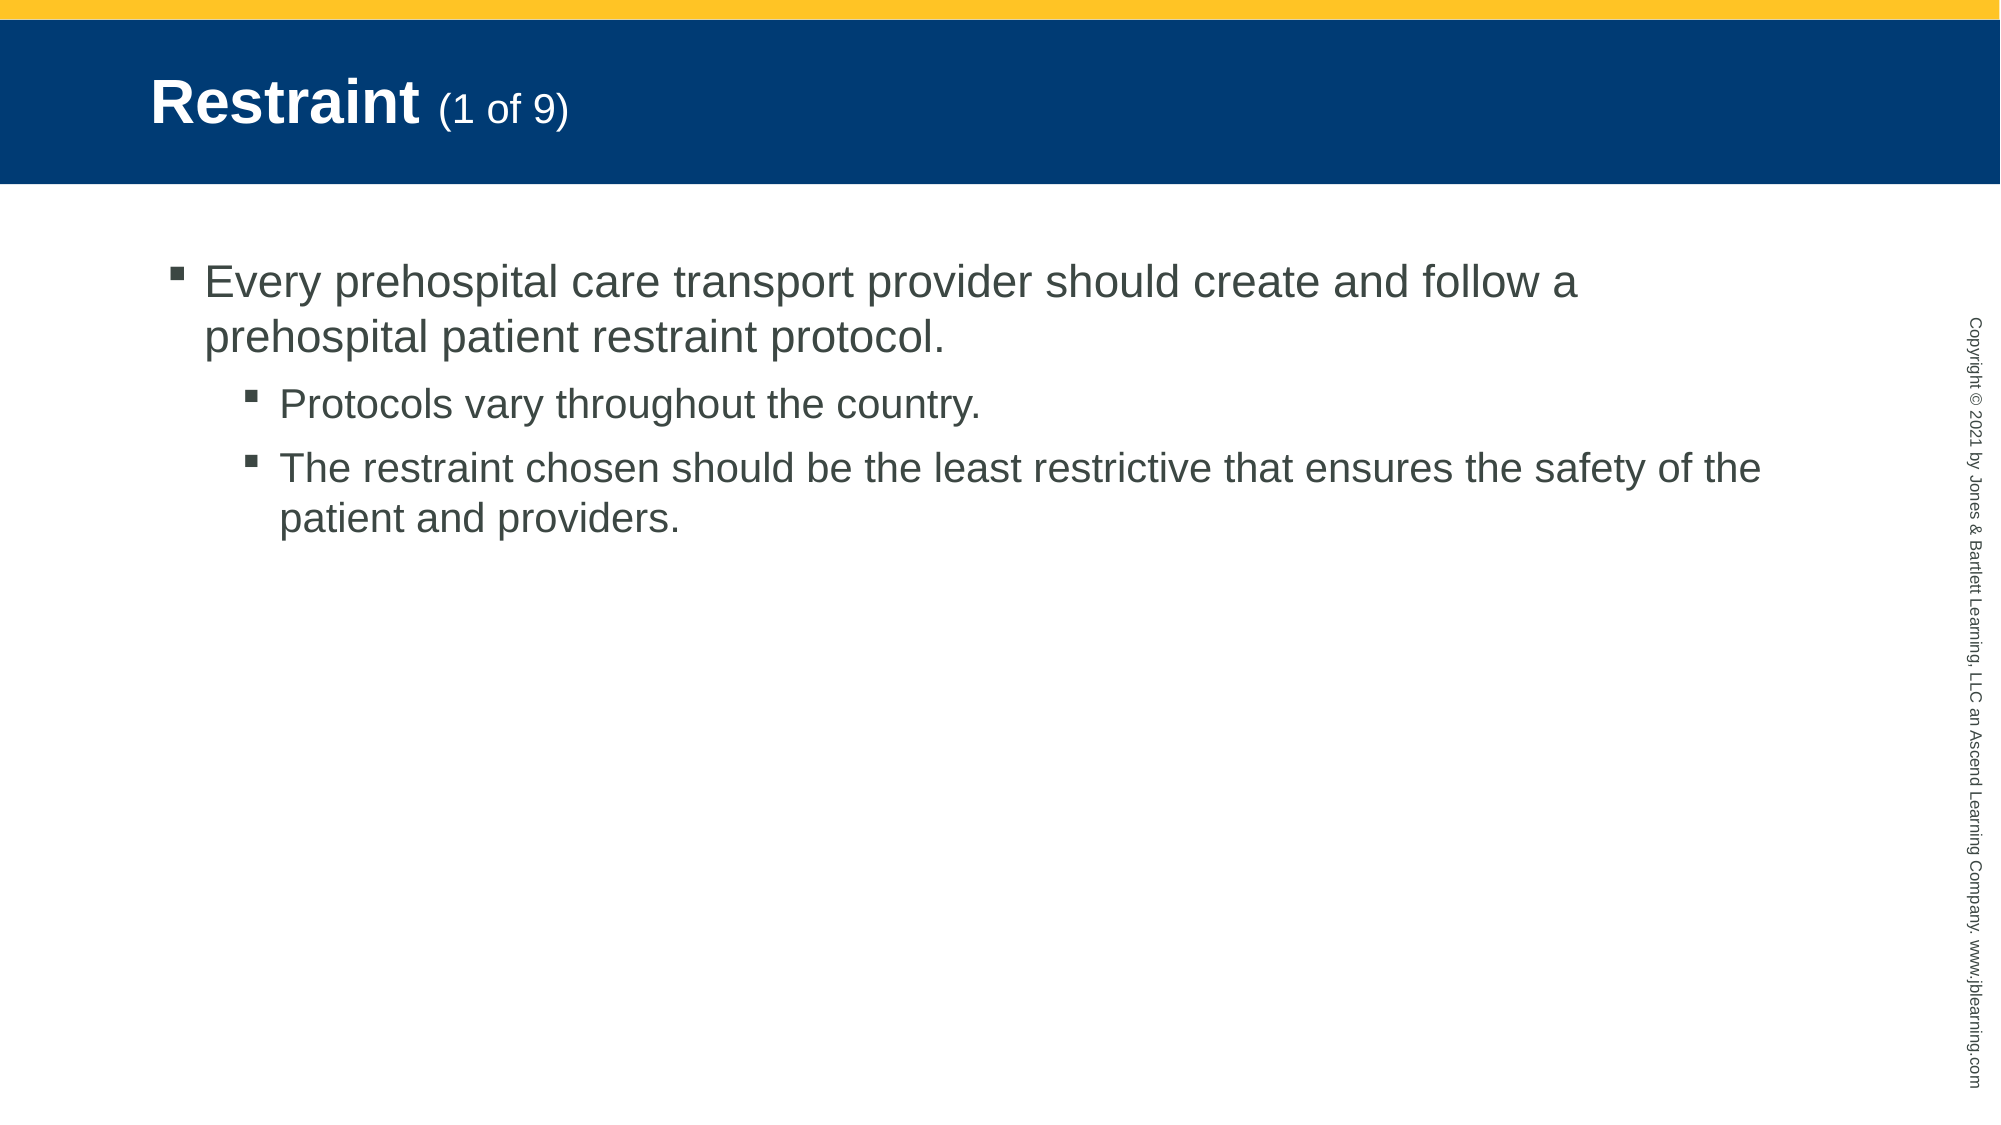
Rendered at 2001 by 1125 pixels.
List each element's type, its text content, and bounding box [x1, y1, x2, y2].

list Every prehospital care transport provider should create and follow a prehospital patient restraint protocol. Protocols vary throughout the country. The restraint chosen should be the least restrictive that ensures the safety of the patient and providers. [151, 244, 1840, 1016]
title Restraint (1 of 9) [0, 19, 2000, 185]
